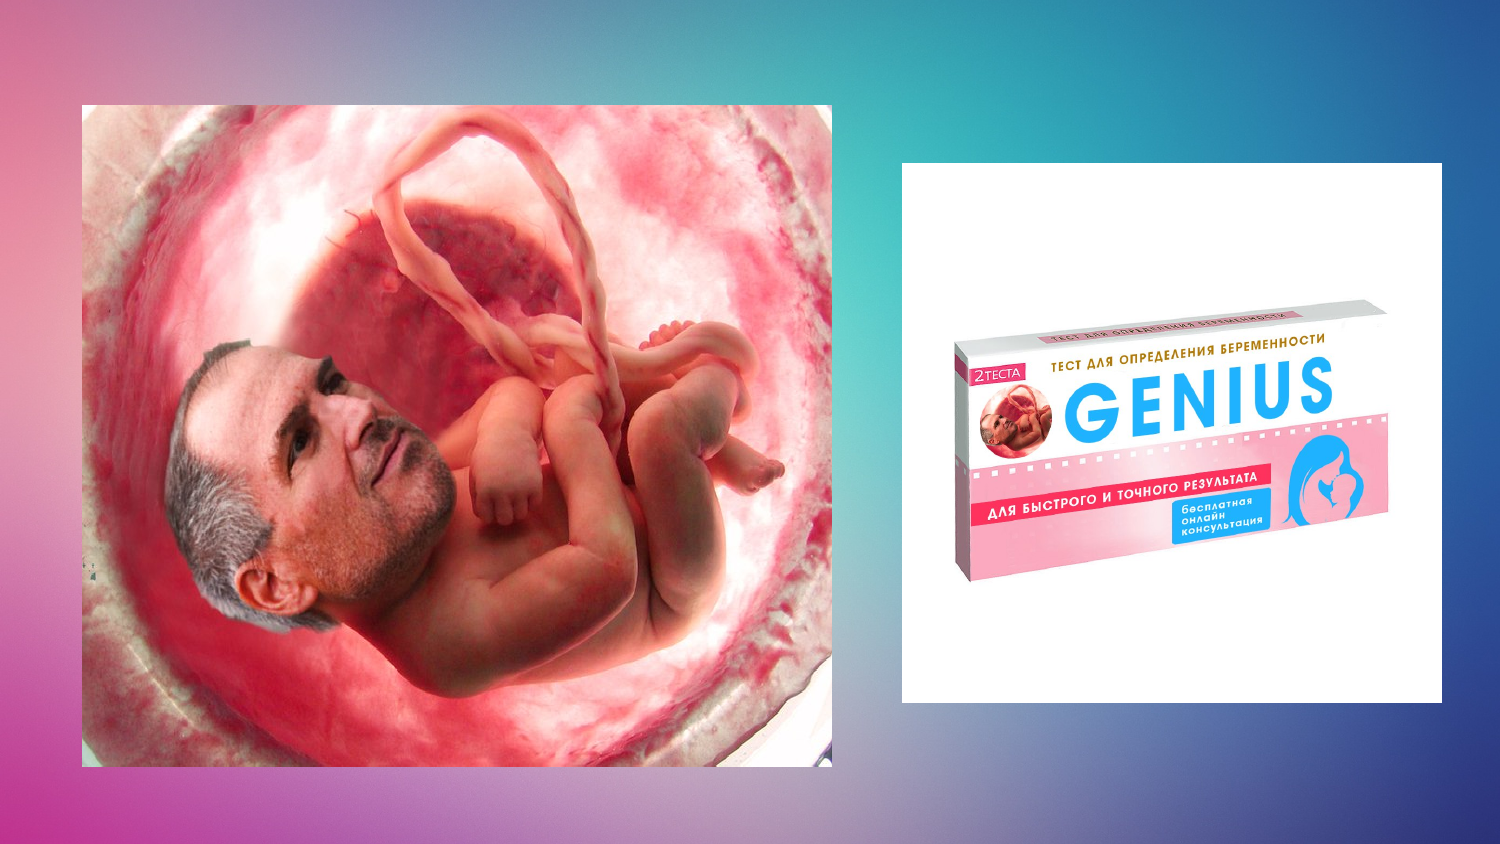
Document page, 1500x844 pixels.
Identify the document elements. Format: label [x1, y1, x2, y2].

list [81, 105, 833, 767]
picture [0, 0, 1500, 844]
